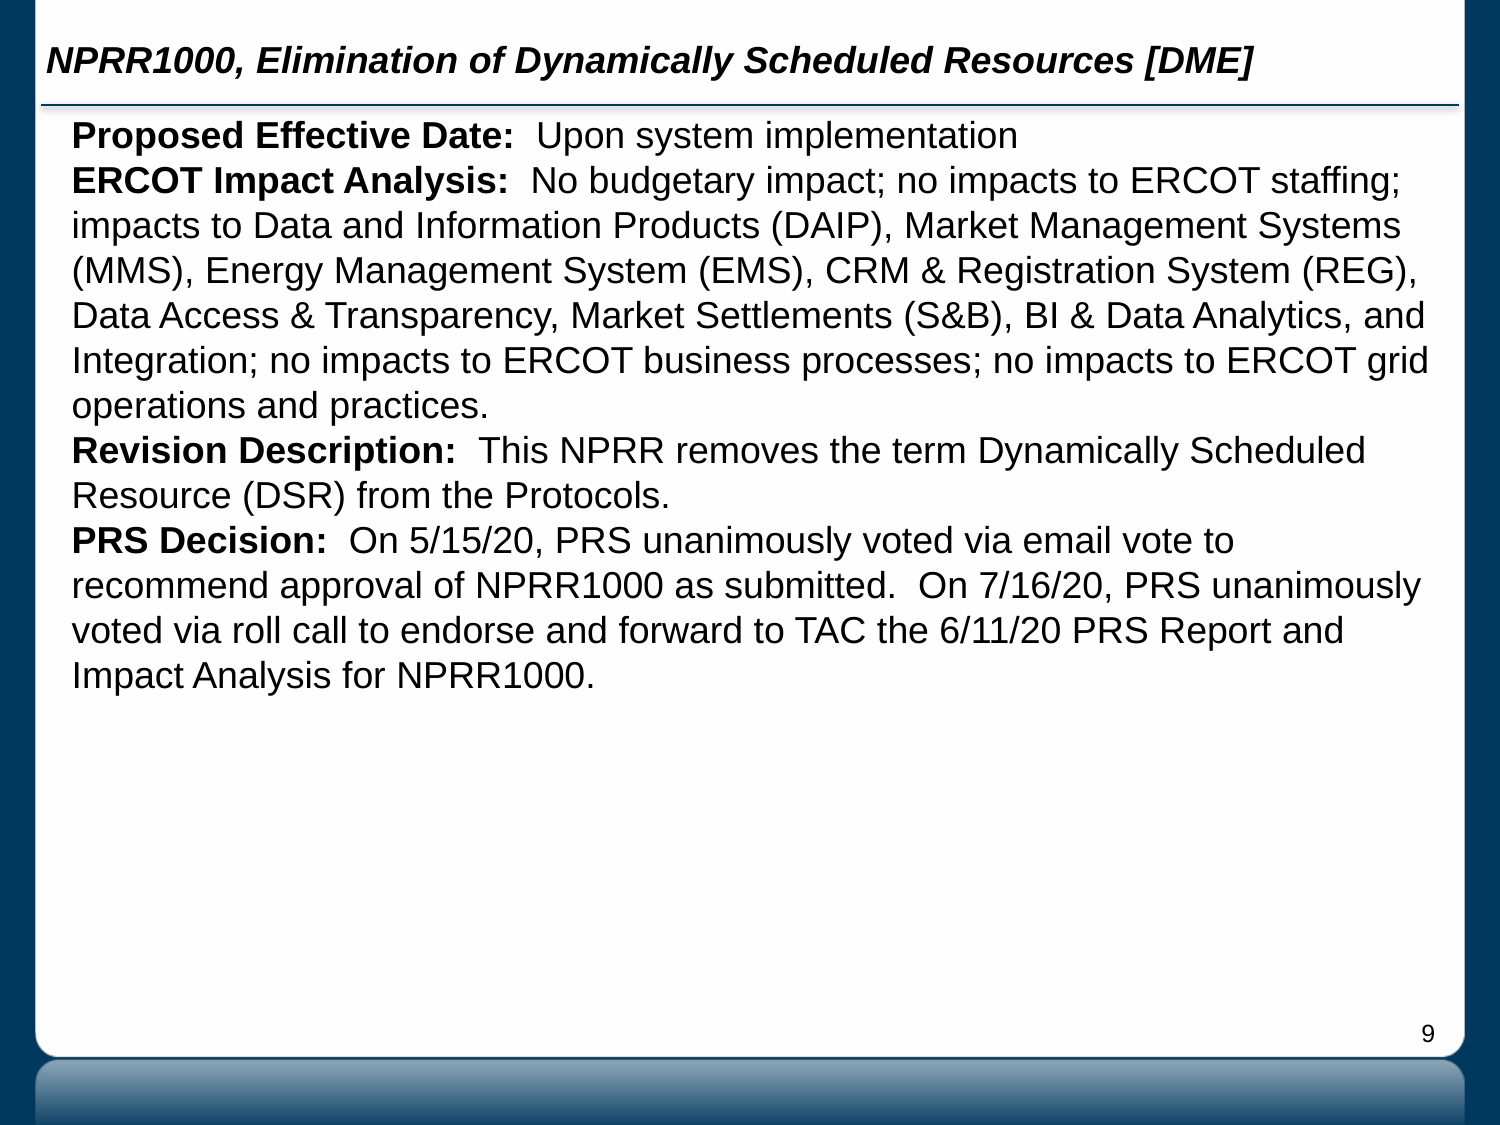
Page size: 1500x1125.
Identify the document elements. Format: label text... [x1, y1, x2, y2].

title NPRR1000, Elimination of Dynamically Scheduled Resources [DME] [31, 20, 1464, 97]
text_box Proposed Effective Date: Upon system implementation ERCOT Impact Analysis: No budgetary impact; no impacts to ERCOT staffing; impacts to Data and Information Products (DAIP), Market Management Systems (MMS), Energy Management System (EMS), CRM & Registration System (REG), Data Access & Transparency, Market Settlements (S&B), BI & Data Analytics, and Integration; no impacts to ERCOT business processes; no impacts to ERCOT grid operations and practices. Revision Description: This NPRR removes the term Dynamically Scheduled Resource (DSR) from the Protocols. PRS Decision: On 5/15/20, PRS unanimously voted via email vote to recommend approval of NPRR1000 as submitted. On 7/16/20, PRS unanimously voted via roll call to endorse and forward to TAC the 6/11/20 PRS Report and Impact Analysis for NPRR1000. [56, 103, 1448, 749]
picture [35, 0, 1465, 1125]
